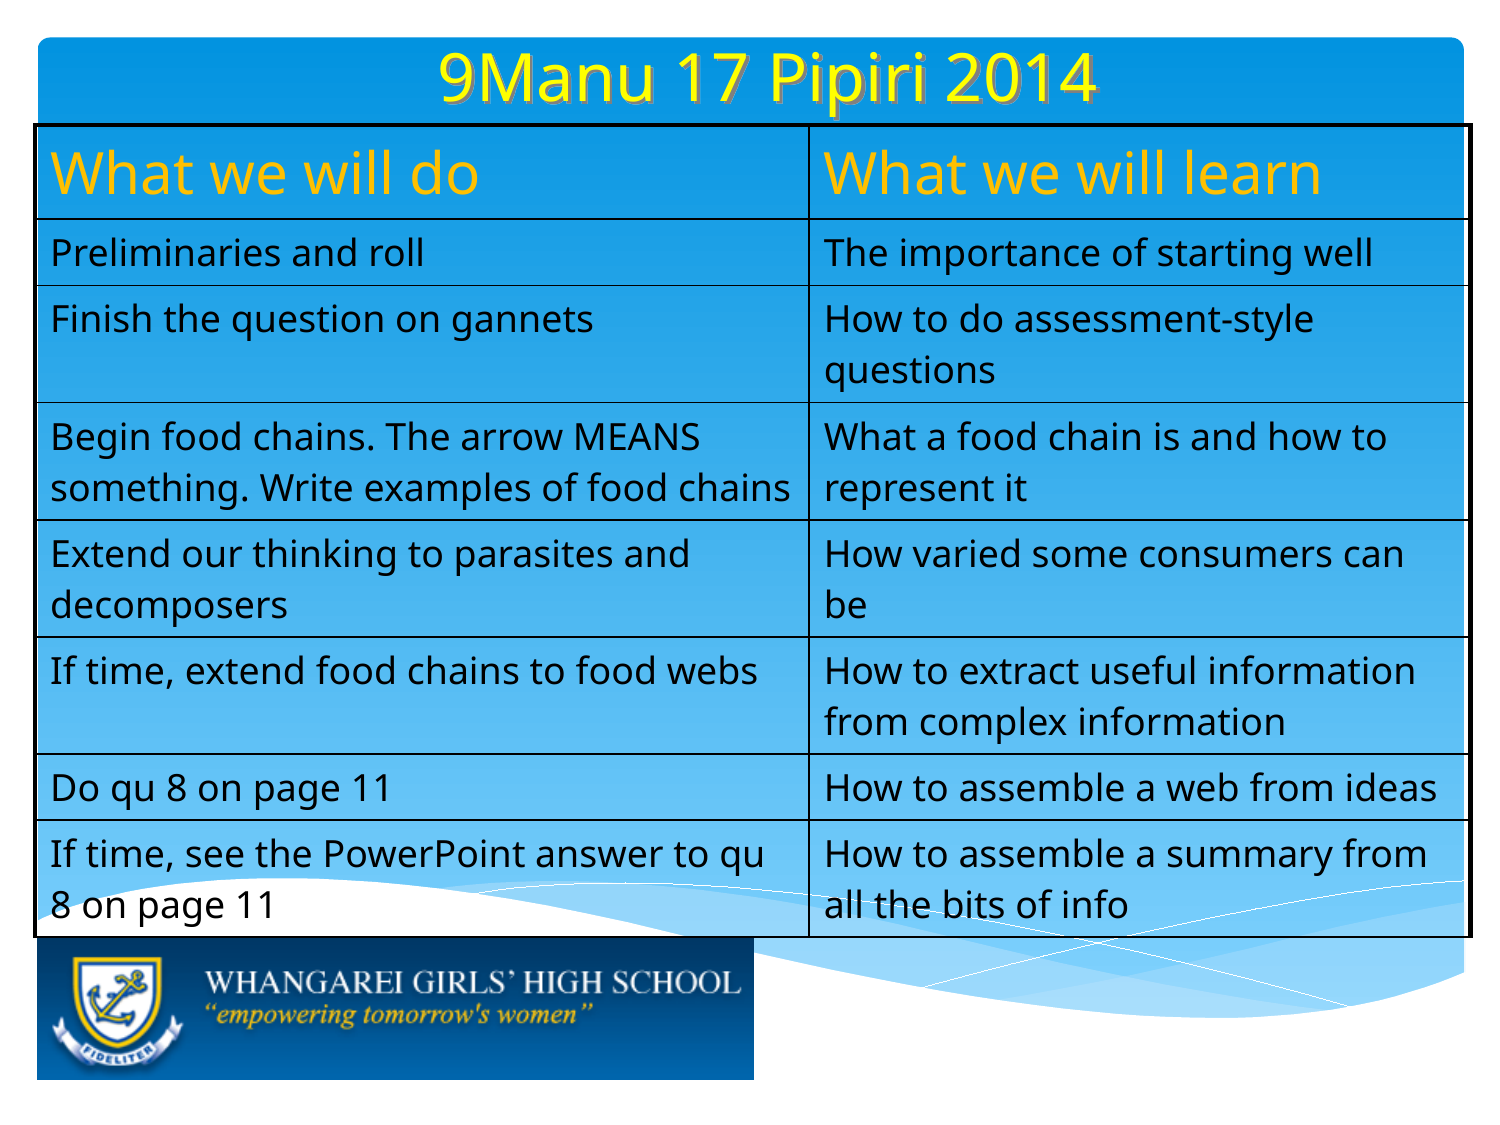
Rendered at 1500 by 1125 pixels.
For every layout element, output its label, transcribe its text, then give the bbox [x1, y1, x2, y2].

table_cell If time, see the PowerPoint answer to qu 8 on page 11 [37, 821, 808, 936]
table_cell Finish the question on gannets [37, 286, 808, 402]
table_cell How to extract useful information from complex information [810, 638, 1468, 753]
picture [37, 937, 754, 1080]
text_box 9Manu 17 Pipiri 2014 [162, 24, 1375, 123]
table_cell Begin food chains. The arrow MEANS something. Write examples of food chains [37, 403, 808, 519]
table_cell Extend our thinking to parasites and decomposers [37, 521, 808, 636]
table_cell Preliminaries and roll [37, 220, 808, 285]
table_header What we will learn [810, 127, 1468, 218]
table_cell How varied some consumers can be [810, 521, 1468, 636]
table_cell How to do assessment-style questions [810, 286, 1468, 402]
table_cell What a food chain is and how to represent it [810, 403, 1468, 519]
table_cell The importance of starting well [810, 220, 1468, 285]
table_cell How to assemble a summary from all the bits of info [810, 821, 1468, 936]
table_cell If time, extend food chains to food webs [37, 638, 808, 753]
table_cell How to assemble a web from ideas [810, 755, 1468, 819]
table_header What we will do [37, 127, 808, 218]
table_cell Do qu 8 on page 11 [37, 755, 808, 819]
